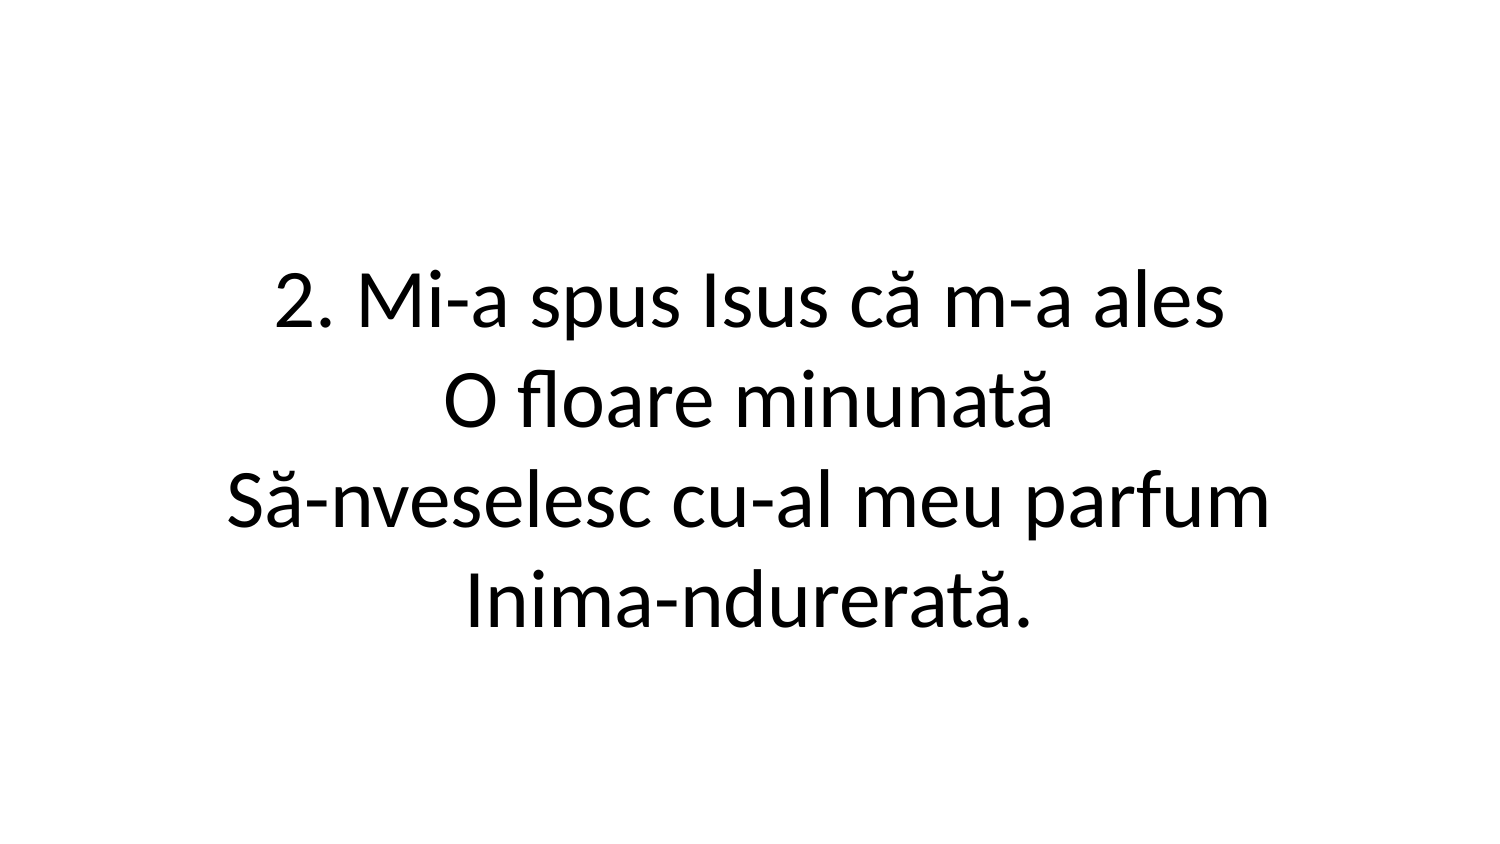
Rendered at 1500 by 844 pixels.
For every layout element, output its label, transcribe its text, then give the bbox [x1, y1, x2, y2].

text_box 2. Mi-a spus Isus că m-a ales O floare minunată Să-nveselesc cu-al meu parfum Inima-ndurerată. [211, 192, 1289, 652]
